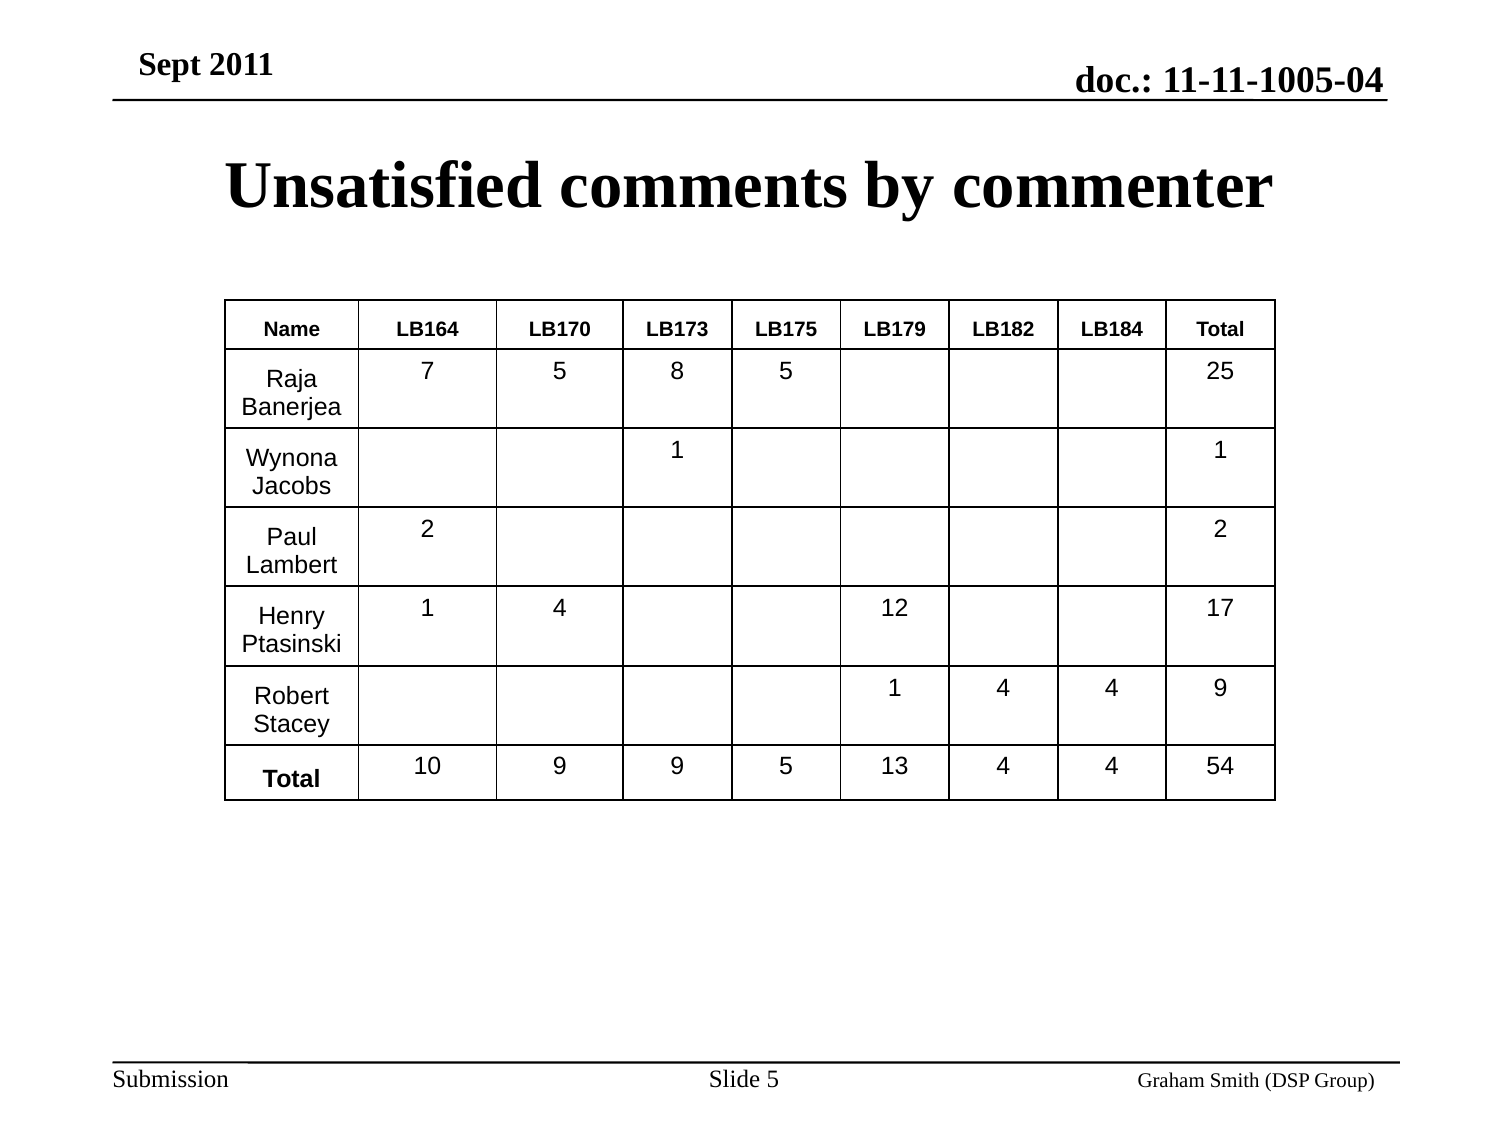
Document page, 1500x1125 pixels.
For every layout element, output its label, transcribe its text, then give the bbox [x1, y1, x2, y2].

table_cell [950, 508, 1057, 585]
table_cell Raja Banerjea [226, 350, 358, 427]
table_cell [841, 508, 948, 585]
table_cell Total [226, 746, 358, 799]
table_cell [497, 429, 622, 506]
table_cell [733, 667, 840, 744]
table_cell [733, 429, 840, 506]
table_cell 1 [1167, 429, 1274, 506]
table_cell 1 [624, 429, 731, 506]
table_cell 9 [1167, 667, 1274, 744]
table_cell [497, 667, 622, 744]
table_cell 4 [1059, 746, 1165, 799]
table_cell 4 [497, 587, 622, 665]
table_header Name [226, 301, 358, 348]
table_header LB184 [1059, 301, 1165, 348]
table_header LB173 [624, 301, 731, 348]
table_cell 5 [733, 746, 840, 799]
table_cell 9 [624, 746, 731, 799]
table_header Total [1167, 301, 1274, 348]
table_cell [950, 587, 1057, 665]
table_cell [841, 429, 948, 506]
table_header LB175 [733, 301, 840, 348]
table_header LB170 [497, 301, 622, 348]
table_cell Henry Ptasinski [226, 587, 358, 665]
table_cell [841, 350, 948, 427]
table_cell Paul Lambert [226, 508, 358, 585]
table_header LB182 [950, 301, 1057, 348]
table_cell 25 [1167, 350, 1274, 427]
table_cell [1059, 508, 1165, 585]
table_cell [950, 429, 1057, 506]
table_cell [359, 667, 496, 744]
table_cell 8 [624, 350, 731, 427]
table_cell [733, 508, 840, 585]
table_cell 2 [1167, 508, 1274, 585]
table_cell Robert Stacey [226, 667, 358, 744]
table_cell 5 [733, 350, 840, 427]
table_cell 13 [841, 746, 948, 799]
slide_number Slide 5 [700, 1062, 788, 1093]
table_cell 1 [359, 587, 496, 665]
title Unsatisfied comments by commenter [112, 112, 1388, 251]
table_cell [1059, 429, 1165, 506]
table_header LB179 [841, 301, 948, 348]
table_cell [359, 429, 496, 506]
table_cell [733, 587, 840, 665]
table_cell 5 [497, 350, 622, 427]
table_cell 7 [359, 350, 496, 427]
table_cell 2 [359, 508, 496, 585]
table_cell [497, 508, 622, 585]
table_cell 4 [950, 746, 1057, 799]
table_cell [950, 350, 1057, 427]
table_cell 1 [841, 667, 948, 744]
table_cell [624, 587, 731, 665]
table_cell 4 [950, 667, 1057, 744]
table_cell [624, 667, 731, 744]
table_cell 10 [359, 746, 496, 799]
table_cell [1059, 587, 1165, 665]
table_cell 4 [1059, 667, 1165, 744]
table_cell 12 [841, 587, 948, 665]
table_cell [624, 508, 731, 585]
table_header LB164 [359, 301, 496, 348]
table_cell 9 [497, 746, 622, 799]
table_cell Wynona Jacobs [226, 429, 358, 506]
table_cell [1059, 350, 1165, 427]
table_cell 17 [1167, 587, 1274, 665]
table_cell 54 [1167, 746, 1274, 799]
